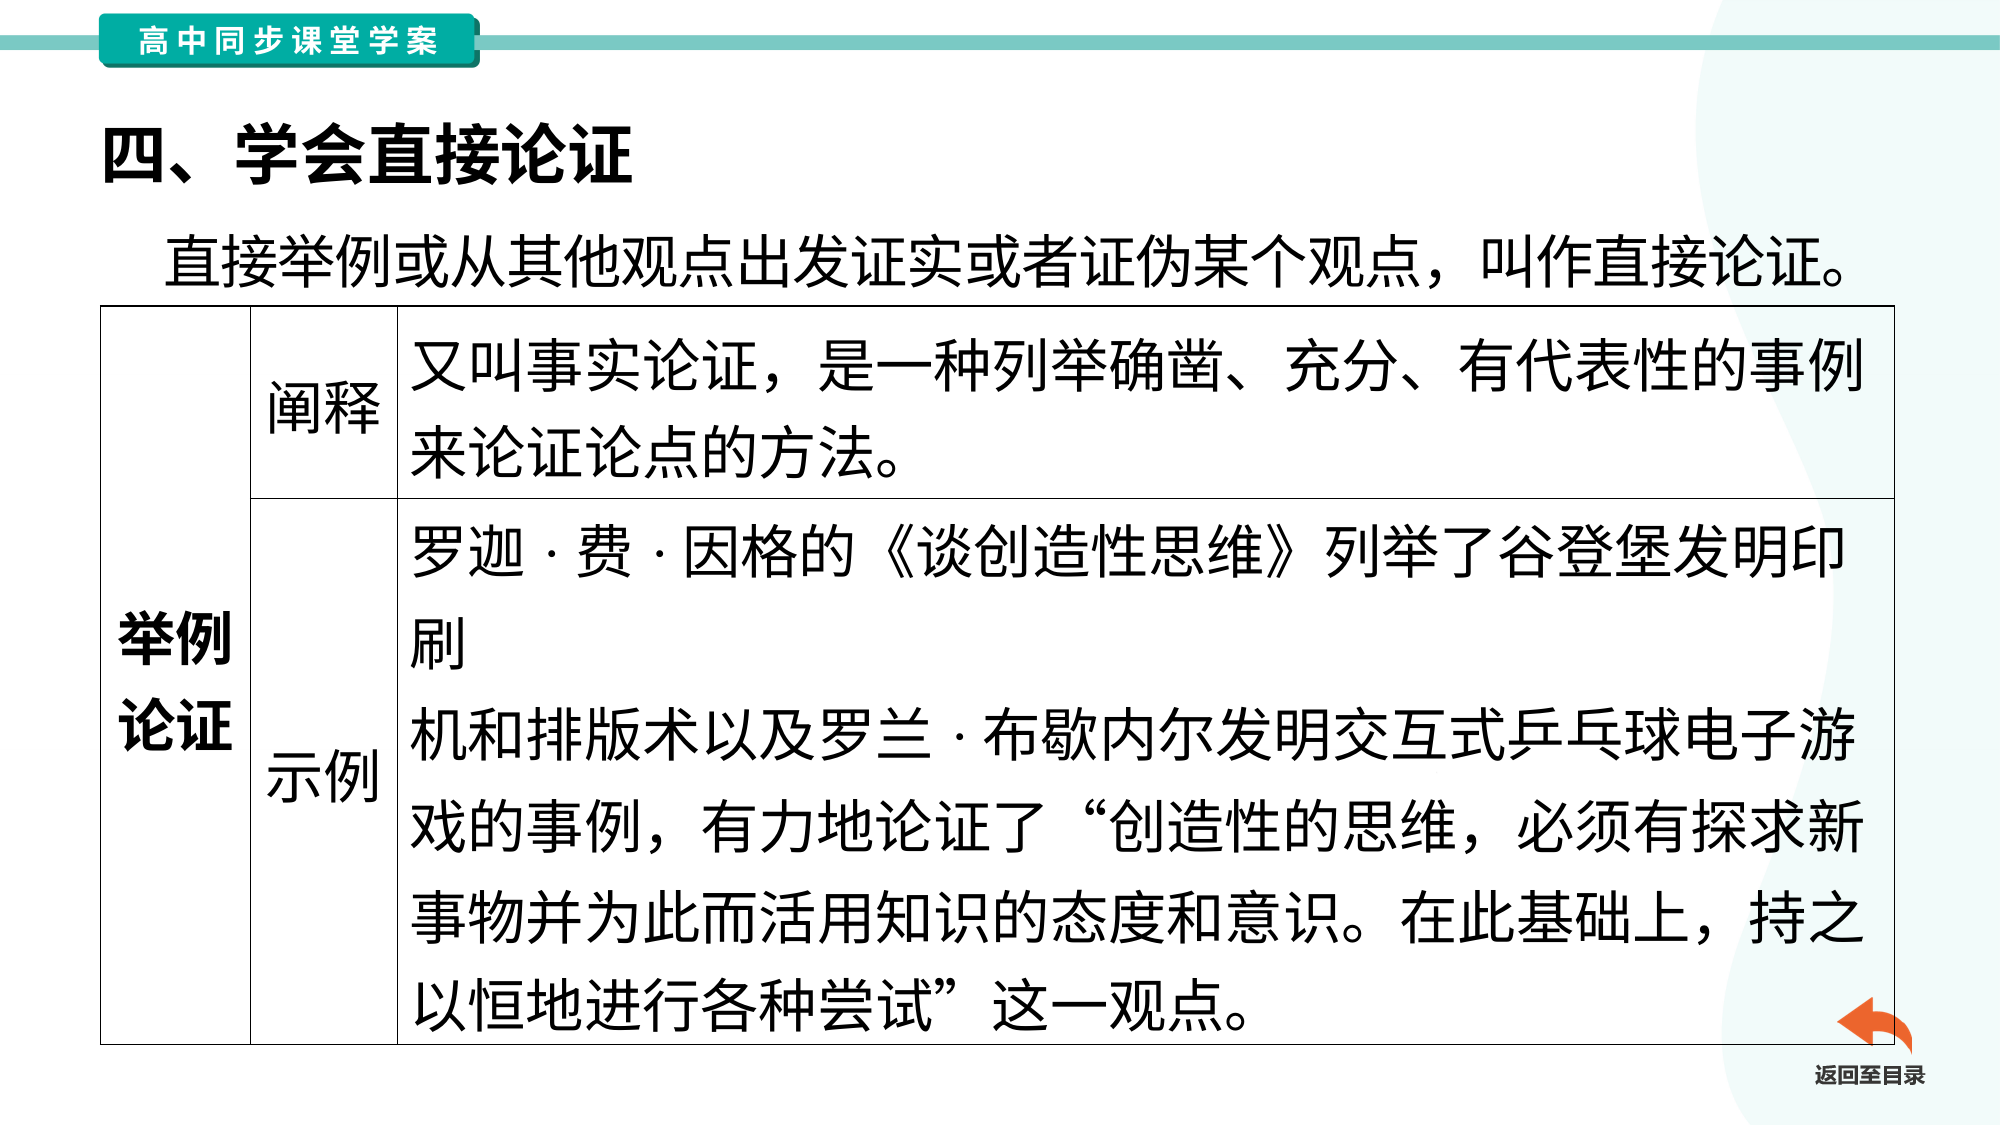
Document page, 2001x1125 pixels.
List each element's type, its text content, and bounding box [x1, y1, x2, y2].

table_cell 示例 [251, 499, 397, 1044]
text_box 直接举例或从其他观点出发证实或者证伪某个观点，叫作直接论证。 [100, 192, 1899, 295]
text_box 四、学会直接论证 [100, 76, 1899, 192]
table_cell 罗迦·费·因格的《谈创造性思维》列举了谷登堡发明印刷 机和排版术以及罗兰·布歇内尔发明交互式乒乓球电子游 戏的事例，有力地论证了“创造性的思维，必须有探求新 事物并为此而活用知识的态度和意识。在此基础上，持之 以恒地进行各种尝试”这一观点。 [398, 499, 1894, 1044]
table_header 阐释 [251, 307, 397, 498]
picture [0, 0, 2000, 1125]
table_header 又叫事实论证，是一种列举确凿、充分、有代表性的事例 来论证论点的方法。 [398, 307, 1894, 498]
table_header 举例 论证 [101, 307, 250, 1044]
